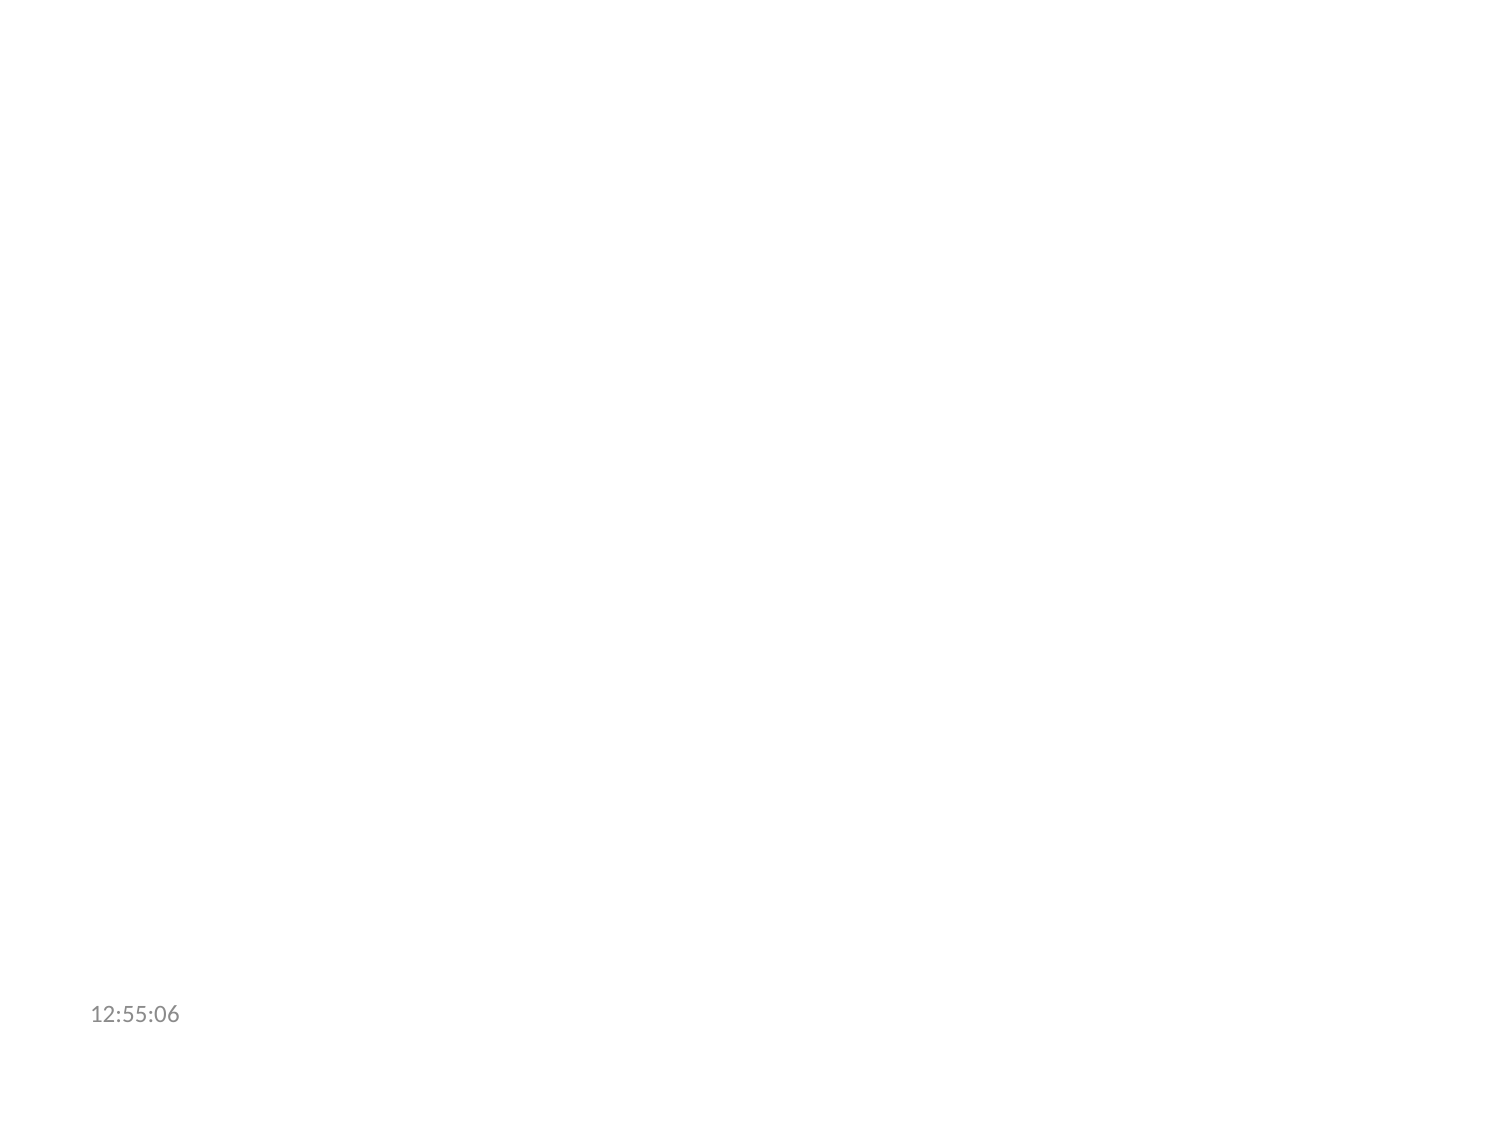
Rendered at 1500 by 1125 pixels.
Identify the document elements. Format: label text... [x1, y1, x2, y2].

text_box 15:35:09 [75, 982, 425, 1043]
